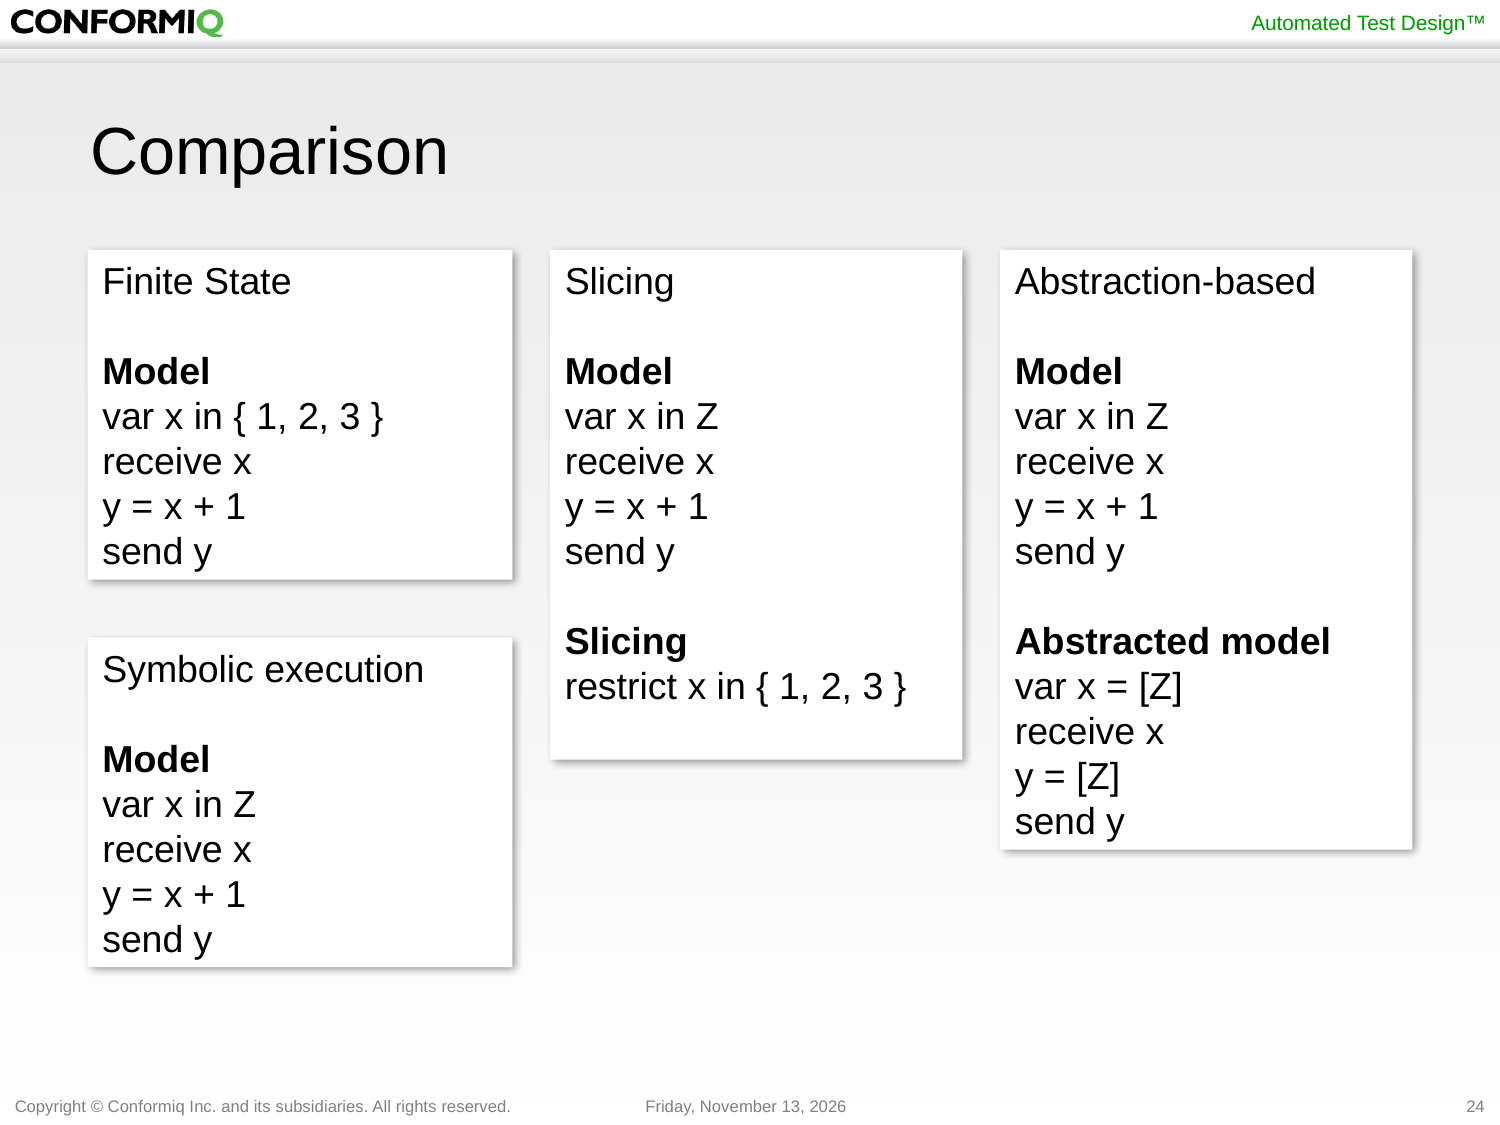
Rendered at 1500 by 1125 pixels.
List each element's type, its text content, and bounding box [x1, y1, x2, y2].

text_box Slicing Model var x in Z receive x y = x + 1 send y Slicing restrict x in { 1, 2, 3 } [549, 249, 963, 760]
text_box Abstraction-based Model var x in Z receive x y = x + 1 send y Abstracted model var x = [Z] receive x y = [Z] send y [999, 249, 1413, 850]
text_box Symbolic execution Model var x in Z receive x y = x + 1 send y [87, 637, 513, 968]
picture [8, 4, 224, 37]
title Comparison [75, 99, 1425, 200]
text_box Finite State Model var x in { 1, 2, 3 } receive x y = x + 1 send y [87, 249, 513, 580]
